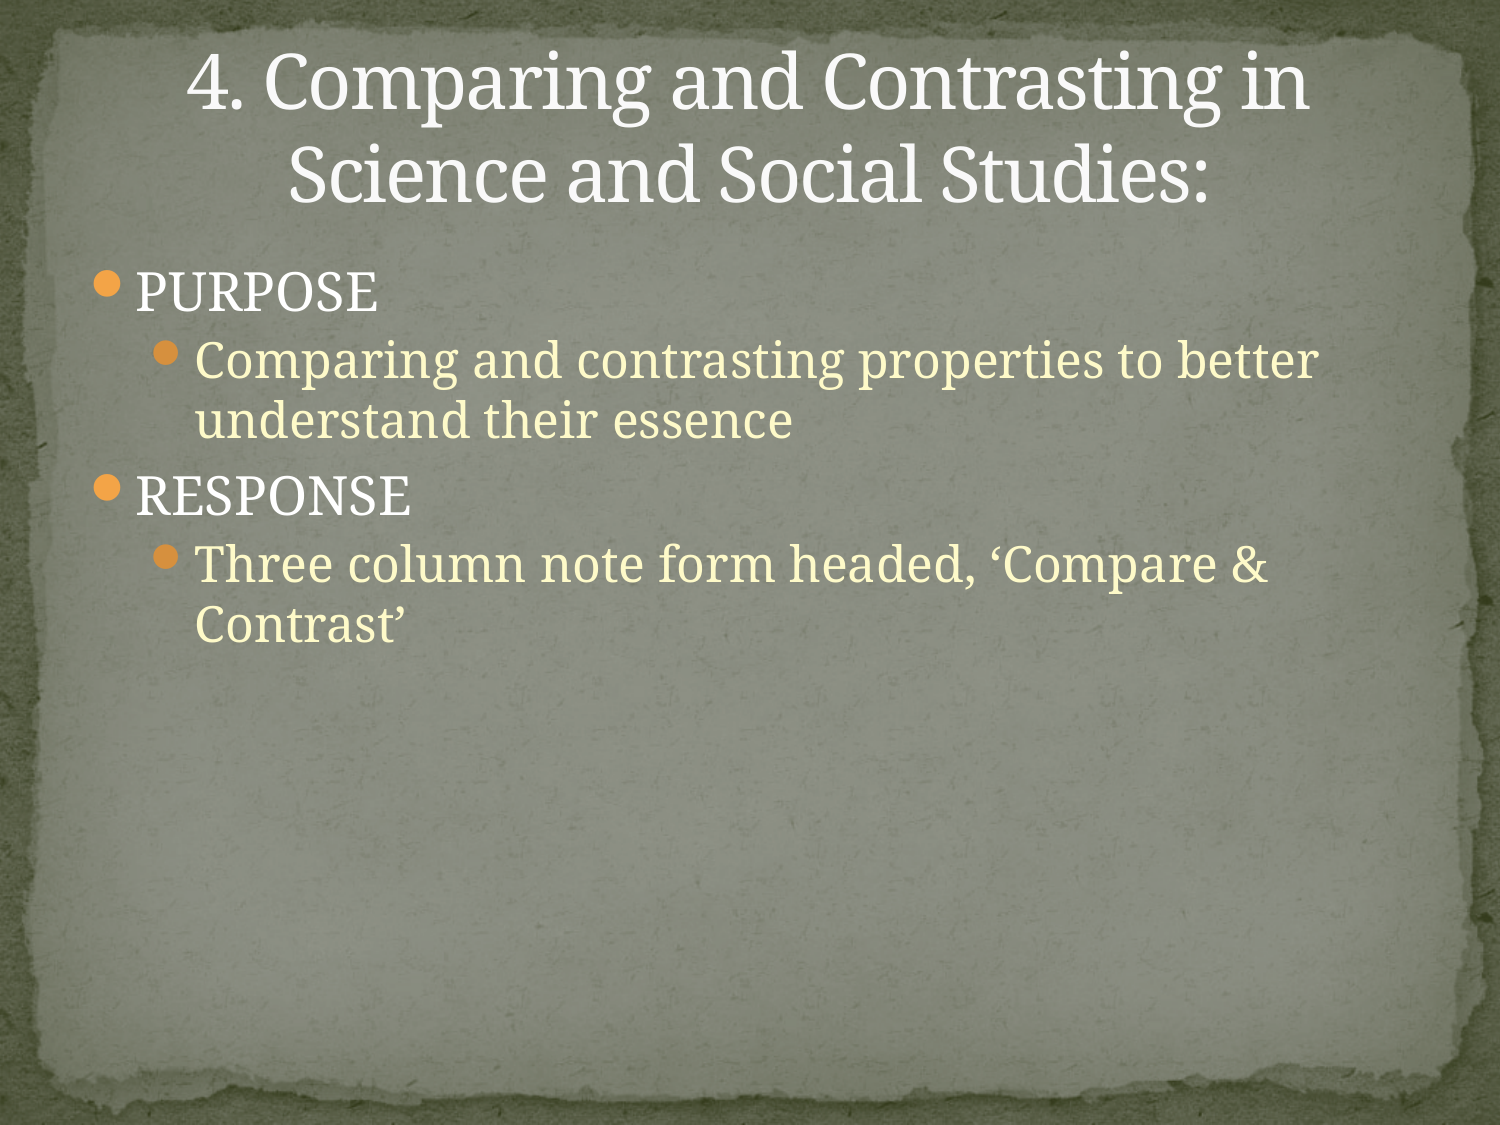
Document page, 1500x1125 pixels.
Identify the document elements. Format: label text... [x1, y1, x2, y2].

list PURPOSE Comparing and contrasting properties to better understand their essence RESPONSE Three column note form headed, ‘Compare & Contrast’ [75, 249, 1425, 1000]
title 4. Comparing and Contrasting in Science and Social Studies: [74, 24, 1425, 225]
